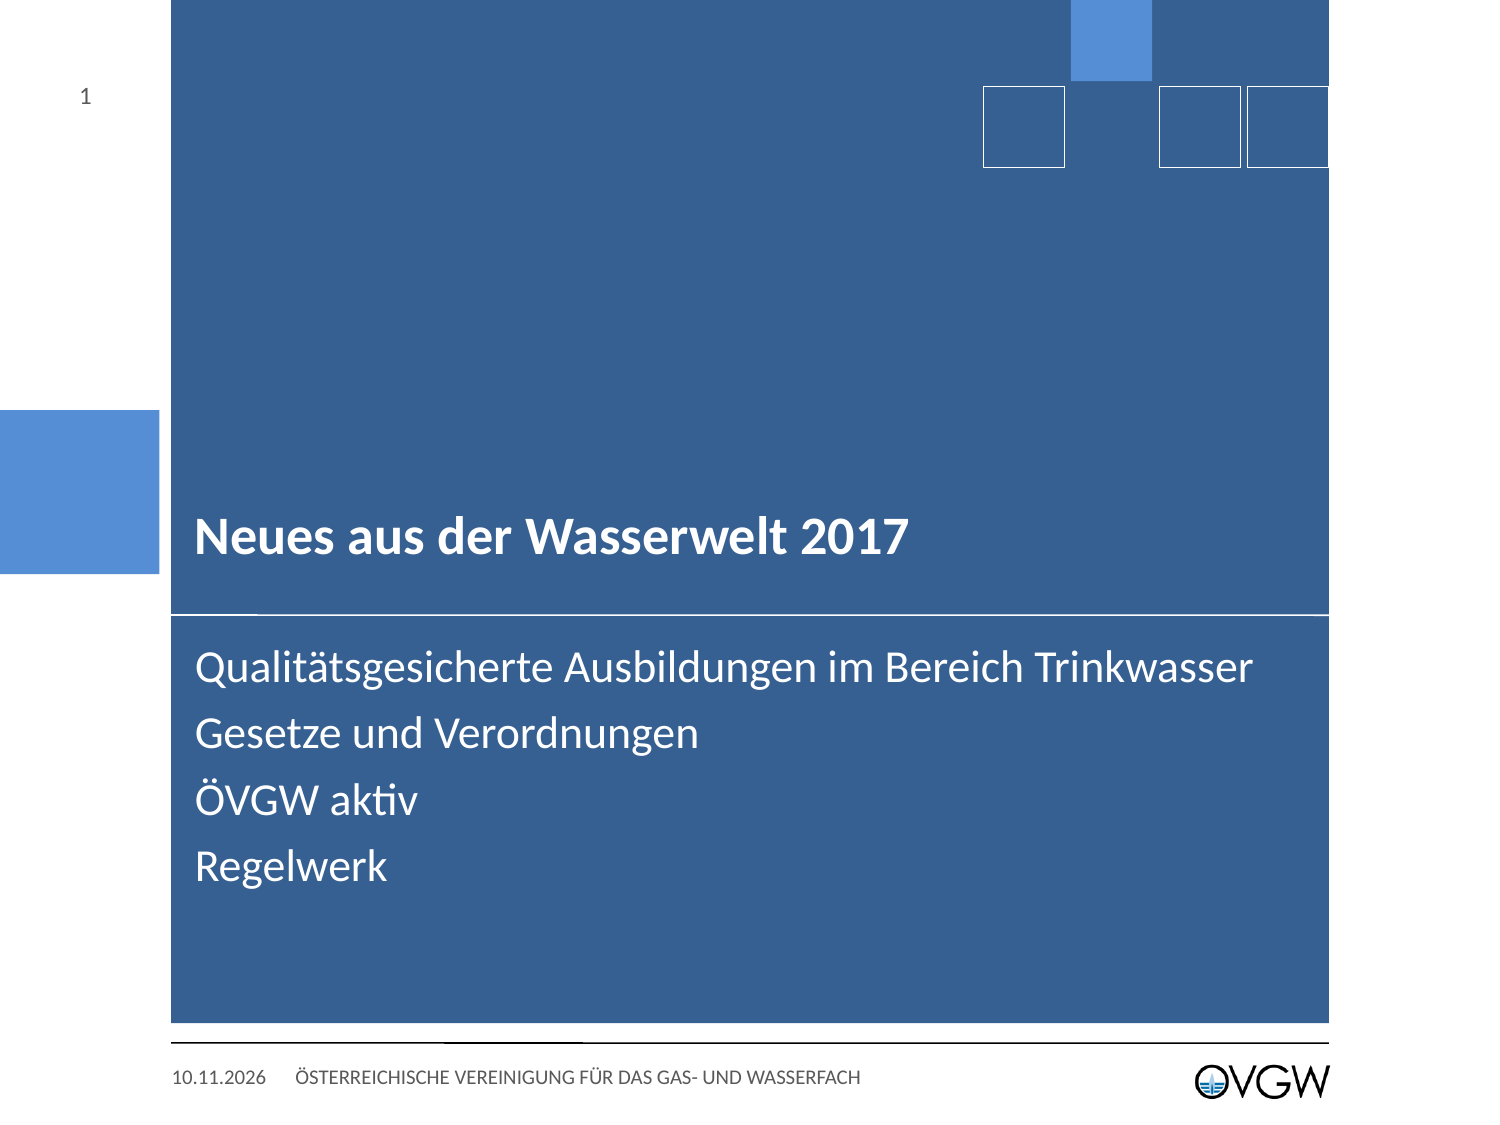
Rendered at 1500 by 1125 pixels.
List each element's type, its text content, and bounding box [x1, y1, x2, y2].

title Neues aus der Wasserwelt 2017 [171, 329, 1329, 572]
footer ÖSTERREICHISCHE VEREINIGUNG FÜR DAS GAS- UND WASSERFACH [295, 1058, 973, 1094]
picture [1183, 1054, 1341, 1109]
subtitle Qualitätsgesicherte Ausbildungen im Bereich Trinkwasser Gesetze und Verordnungen ÖVGW aktiv Regelwerk [171, 637, 1329, 925]
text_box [982, 0, 1329, 168]
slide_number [171, 1058, 289, 1094]
slide_number 1 [16, 64, 92, 125]
